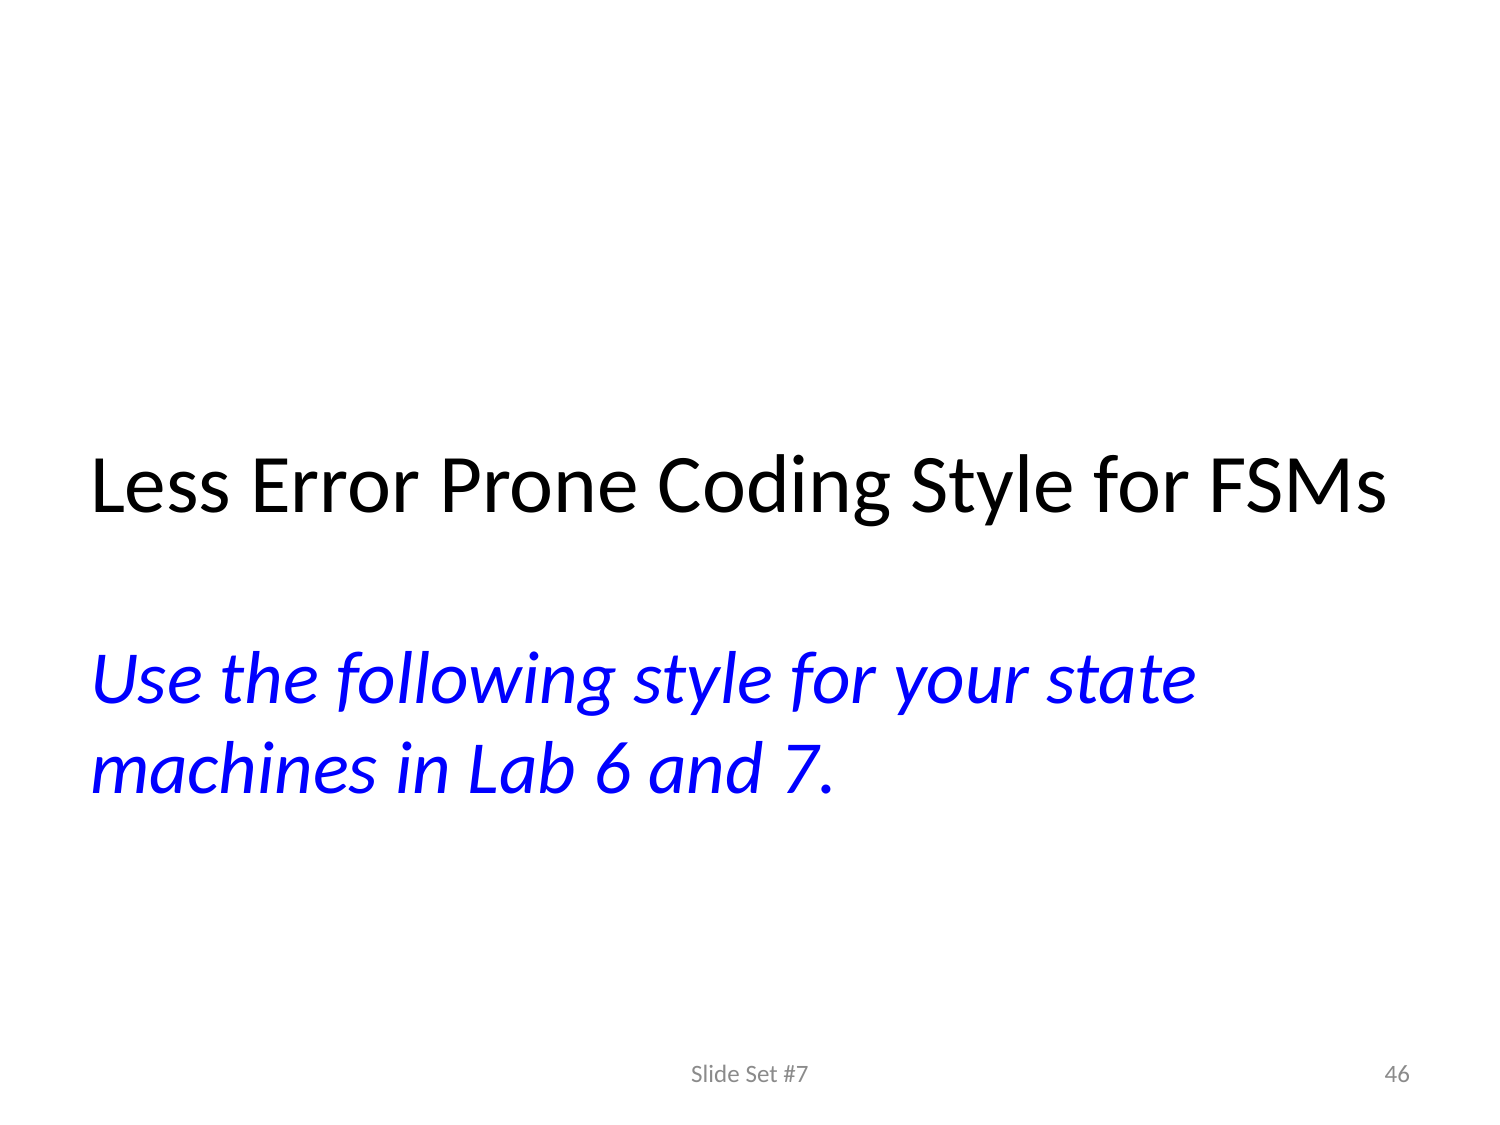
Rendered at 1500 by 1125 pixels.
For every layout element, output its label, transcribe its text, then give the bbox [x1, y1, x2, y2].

slide_number 46 [1074, 1042, 1425, 1103]
footer Slide Set #7 [512, 1042, 988, 1103]
title Less Error Prone Coding Style for FSMs Use the following style for your state machines in Lab 6 and 7. [75, 337, 1425, 900]
